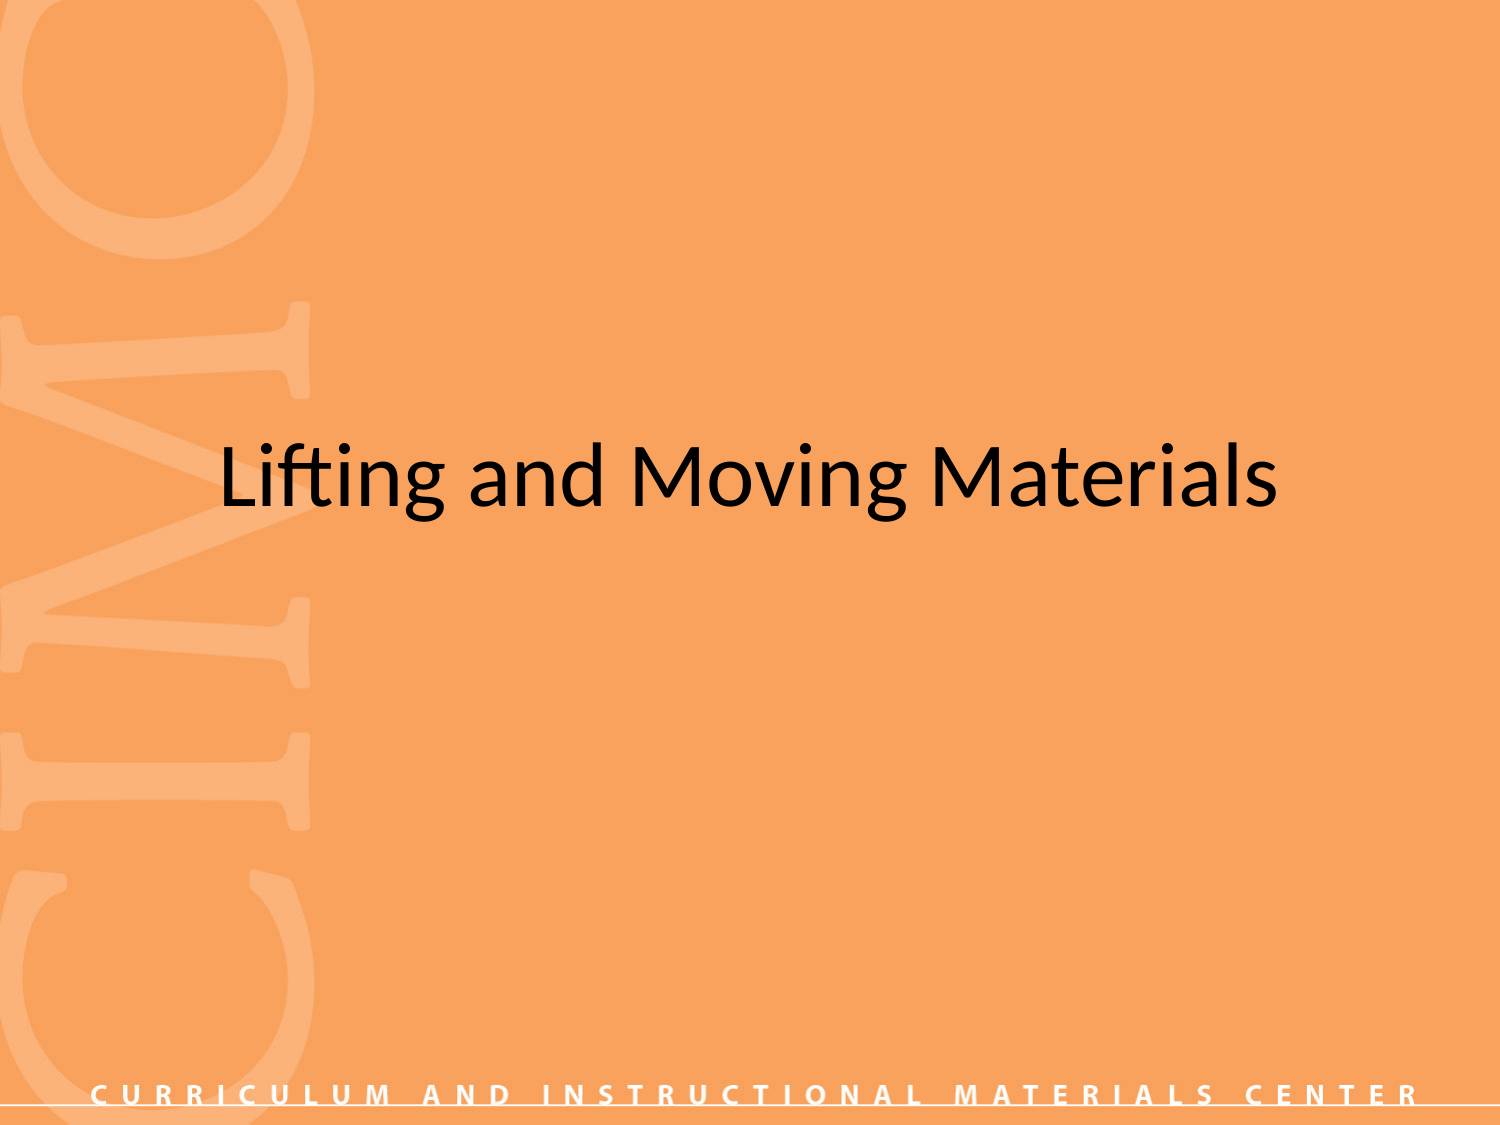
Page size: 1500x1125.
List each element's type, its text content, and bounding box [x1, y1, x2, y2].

title Lifting and Moving Materials [112, 349, 1388, 591]
picture [0, 0, 1500, 1125]
